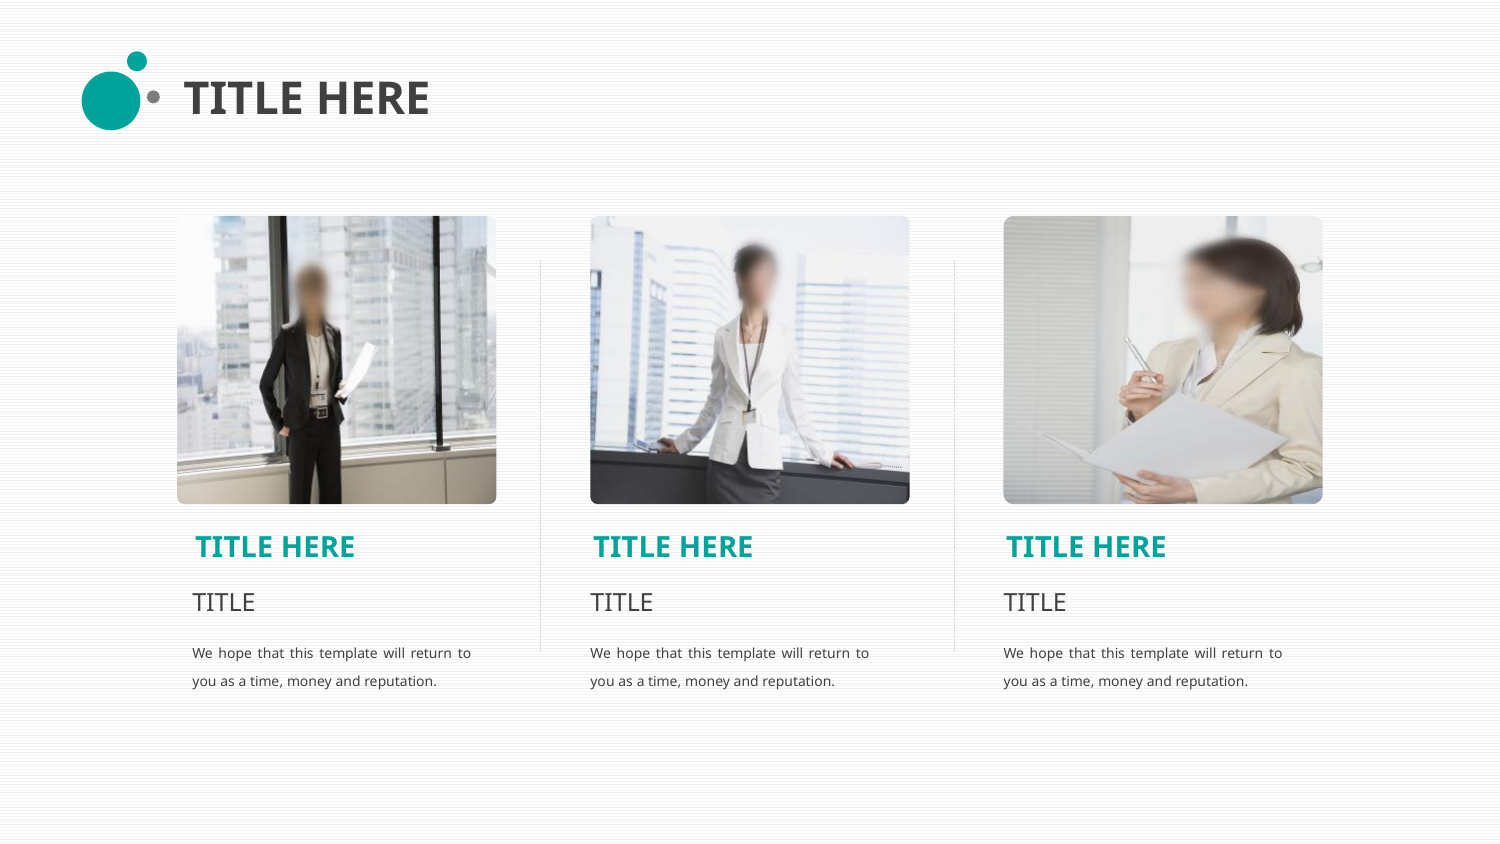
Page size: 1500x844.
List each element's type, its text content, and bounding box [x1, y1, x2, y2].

text_box TITLE HERE [195, 528, 364, 561]
text_box [589, 214, 911, 506]
text_box TITLE [590, 586, 844, 622]
text_box [1002, 214, 1324, 506]
text_box TITLE HERE [172, 63, 681, 129]
text_box TITLE [192, 586, 446, 622]
text_box TITLE HERE [1006, 528, 1175, 561]
text_box [176, 214, 498, 506]
text_box TITLE [1003, 586, 1257, 622]
text_box TITLE HERE [593, 528, 762, 561]
text_box We hope that this template will return to you as a time, money and reputation. [1003, 634, 1284, 689]
text_box We hope that this template will return to you as a time, money and reputation. [590, 634, 871, 689]
text_box We hope that this template will return to you as a time, money and reputation. [192, 634, 472, 689]
